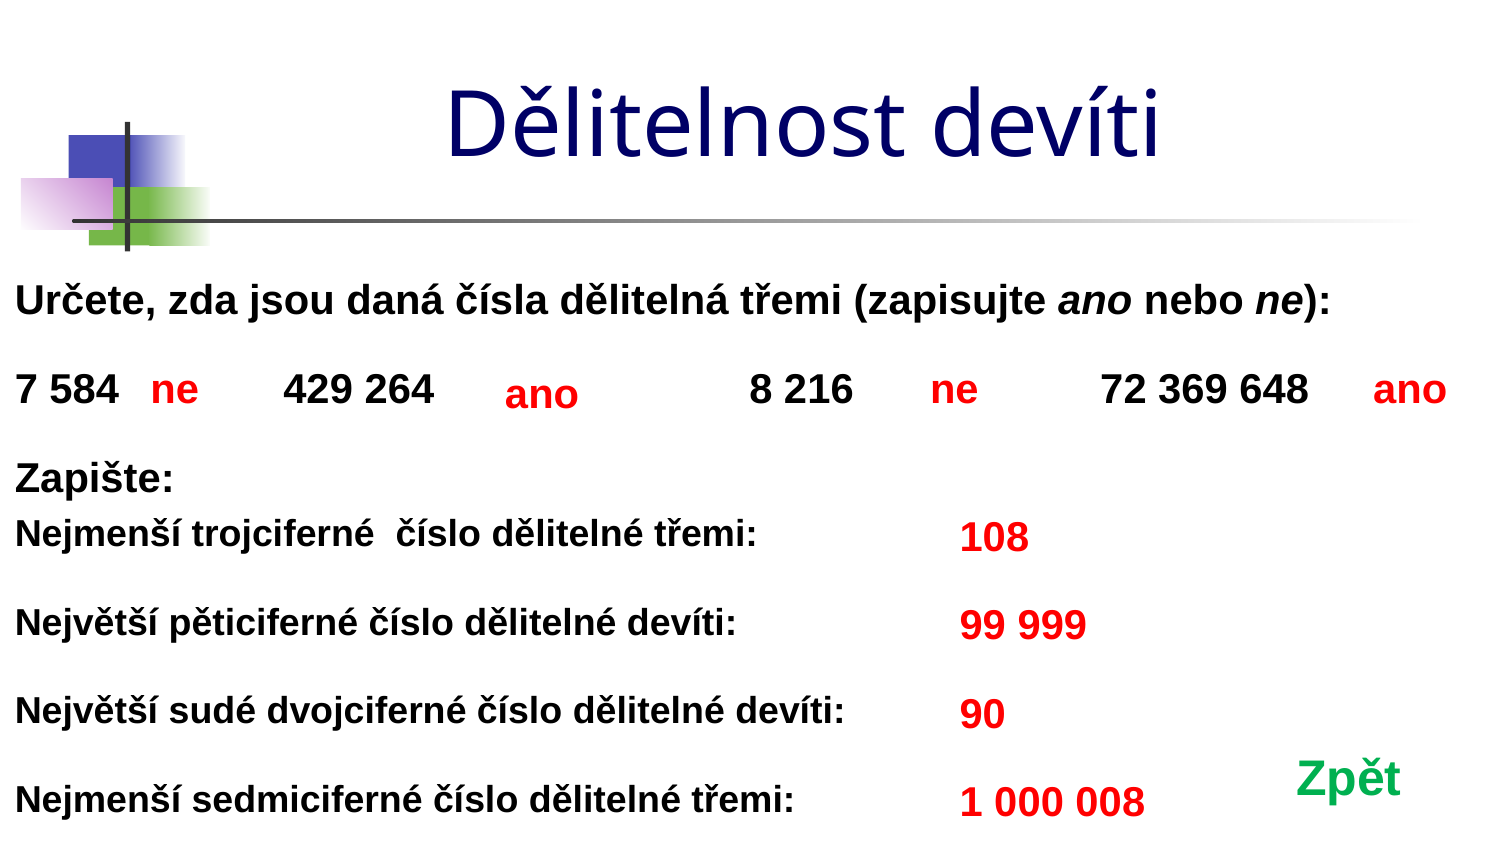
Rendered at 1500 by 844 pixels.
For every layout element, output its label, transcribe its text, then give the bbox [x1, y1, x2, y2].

text_box ano [1358, 354, 1479, 420]
text_box 429 264 [265, 354, 452, 420]
text_box 90 [944, 679, 1063, 744]
text_box 8 216 [708, 354, 895, 420]
text_box Zapište: [0, 442, 207, 501]
title Dělitelnost devíti [106, 29, 1500, 210]
text_box Nejmenší trojciferné číslo dělitelné třemi: [0, 501, 813, 562]
text_box ne [915, 354, 998, 420]
text_box 7 584 [0, 354, 135, 420]
text_box Největší sudé dvojciferné číslo dělitelné devíti: [0, 679, 895, 739]
text_box Zpět [1281, 738, 1447, 813]
text_box 1 000 008 [944, 767, 1164, 833]
text_box Nejmenší sedmiciferné číslo dělitelné třemi: [0, 767, 895, 828]
text_box 72 369 648 [1062, 354, 1347, 420]
text_box ano [490, 359, 611, 425]
text_box 99 999 [944, 590, 1128, 656]
text_box ne [135, 354, 219, 420]
text_box 108 [944, 501, 1093, 567]
text_box Největší pěticiferné číslo dělitelné devíti: [0, 590, 944, 651]
text_box Určete, zda jsou daná čísla dělitelná třemi (zapisujte ano nebo ne): [0, 265, 1500, 331]
